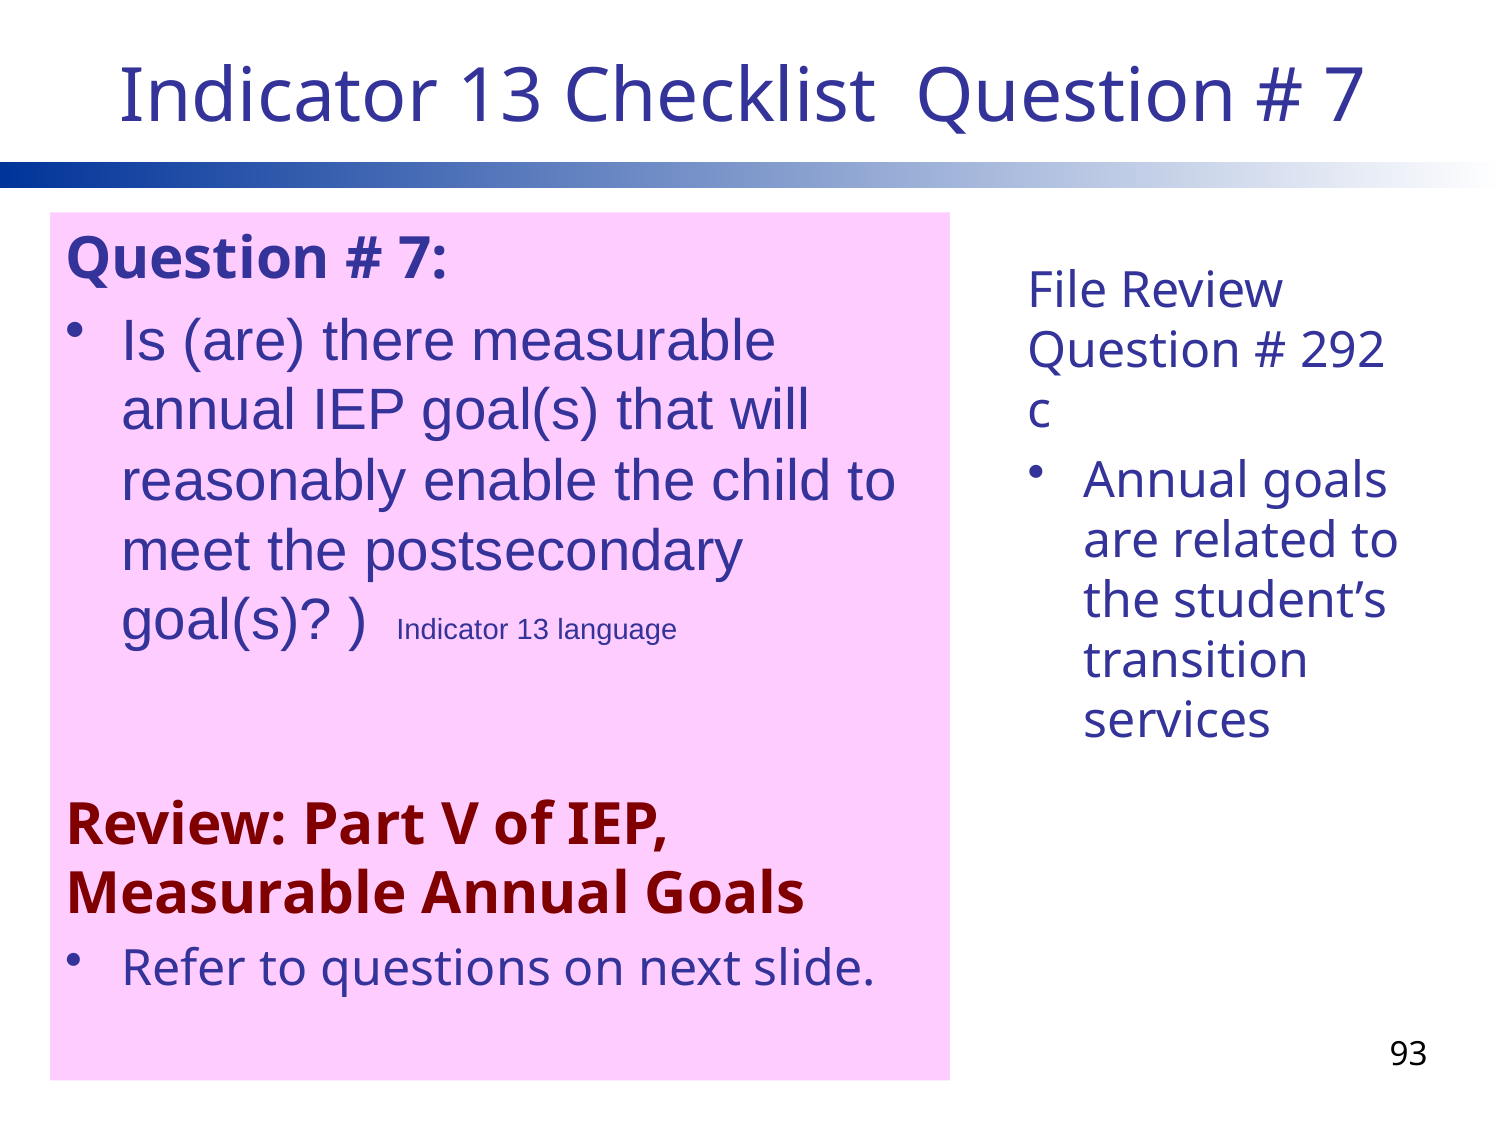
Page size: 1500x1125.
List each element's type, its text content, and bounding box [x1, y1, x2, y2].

text_box 93 [1374, 1024, 1460, 1085]
title Indicator 13 Checklist Question # 7 [62, 45, 1425, 138]
list File Review Question # 292 c Annual goals are related to the student’s transition services [1012, 249, 1438, 1025]
list Question # 7: Is (are) there measurable annual IEP goal(s) that will reasonably enable the child to meet the postsecondary goal(s)? ) Indicator 13 language Review: Part V of IEP, Measurable Annual Goals Refer to questions on next slide. [50, 212, 950, 1081]
